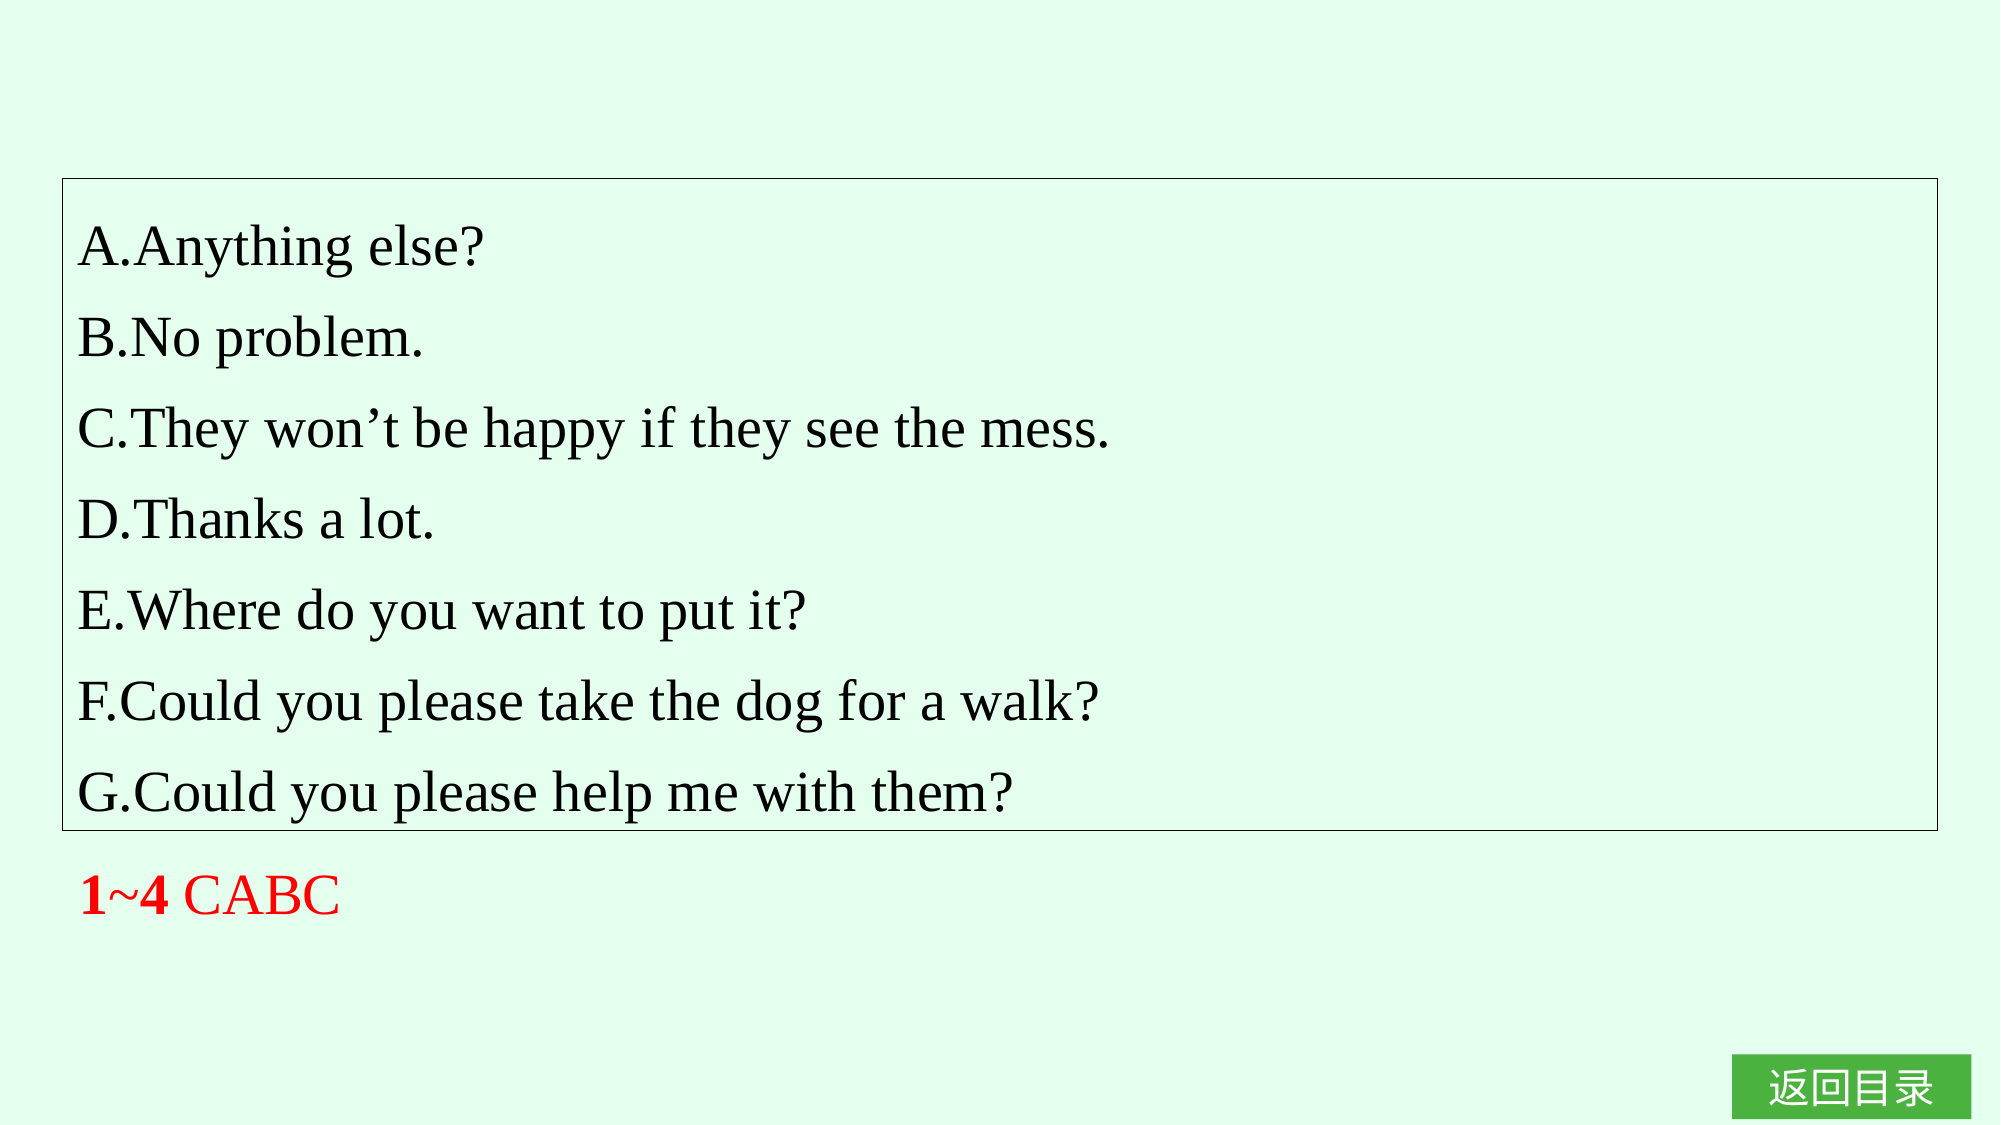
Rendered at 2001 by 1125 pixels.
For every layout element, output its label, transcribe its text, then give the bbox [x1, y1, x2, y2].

text_box 1~4 CABC [64, 827, 372, 934]
text_box A.Anything else? B.No problem. C.They won’t be happy if they see the mess. D.Thanks a lot. E.Where do you want to put it? F.Could you please take the dog for a walk? G.Could you please help me with them? [62, 178, 1938, 831]
